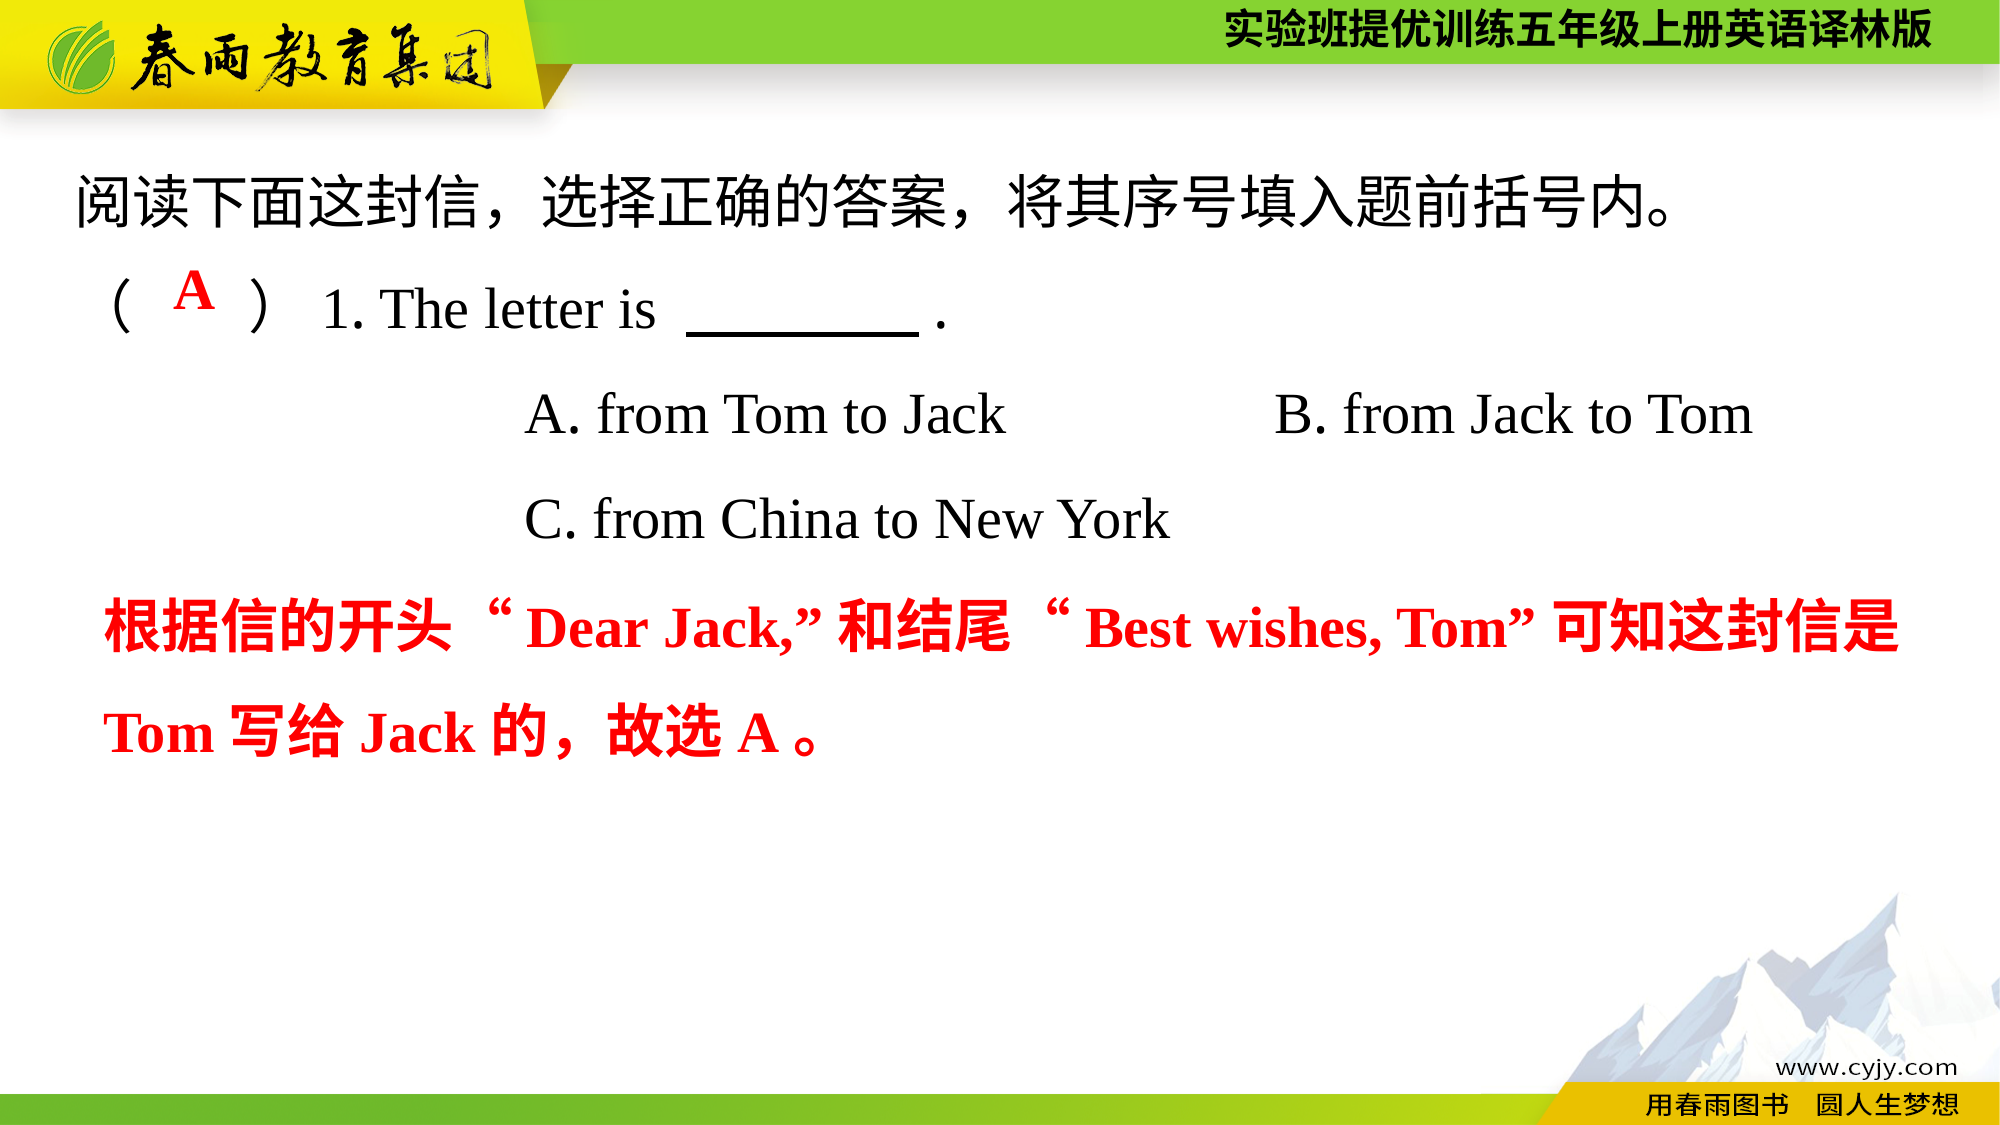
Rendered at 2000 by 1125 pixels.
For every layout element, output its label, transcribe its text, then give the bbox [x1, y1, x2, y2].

list 阅读下面这封信，选择正确的答案，将其序号填入题前括号内。 （ ）1. The letter is . A. from Tom to Jack B. from Jack to Tom C. from China to New York [59, 122, 1944, 549]
text_box 根据信的开头“Dear Jack,”和结尾“Best wishes, Tom”可知这封信是Tom写给Jack的，故选A。 [88, 546, 1931, 772]
picture [0, 0, 2000, 1125]
text_box A [158, 243, 231, 329]
